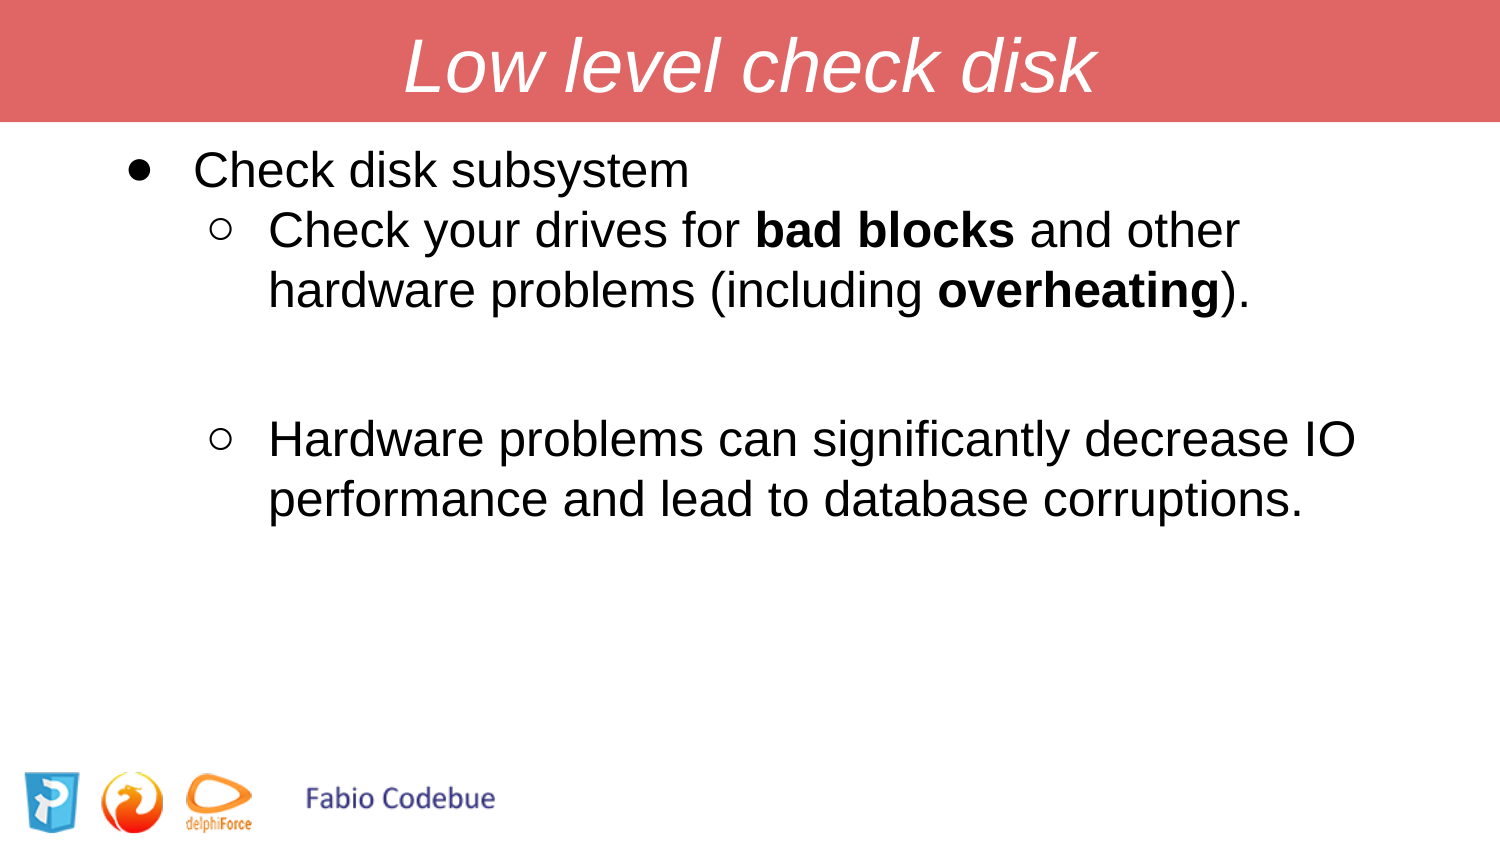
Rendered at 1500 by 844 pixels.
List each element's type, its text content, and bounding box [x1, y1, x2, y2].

picture [0, 123, 1500, 844]
title Low level check disk [0, 0, 1500, 123]
list Check disk subsystem Check your drives for bad blocks and other hardware problems (including overheating). Hardware problems can significantly decrease IO performance and lead to database corruptions. [103, 123, 1397, 738]
